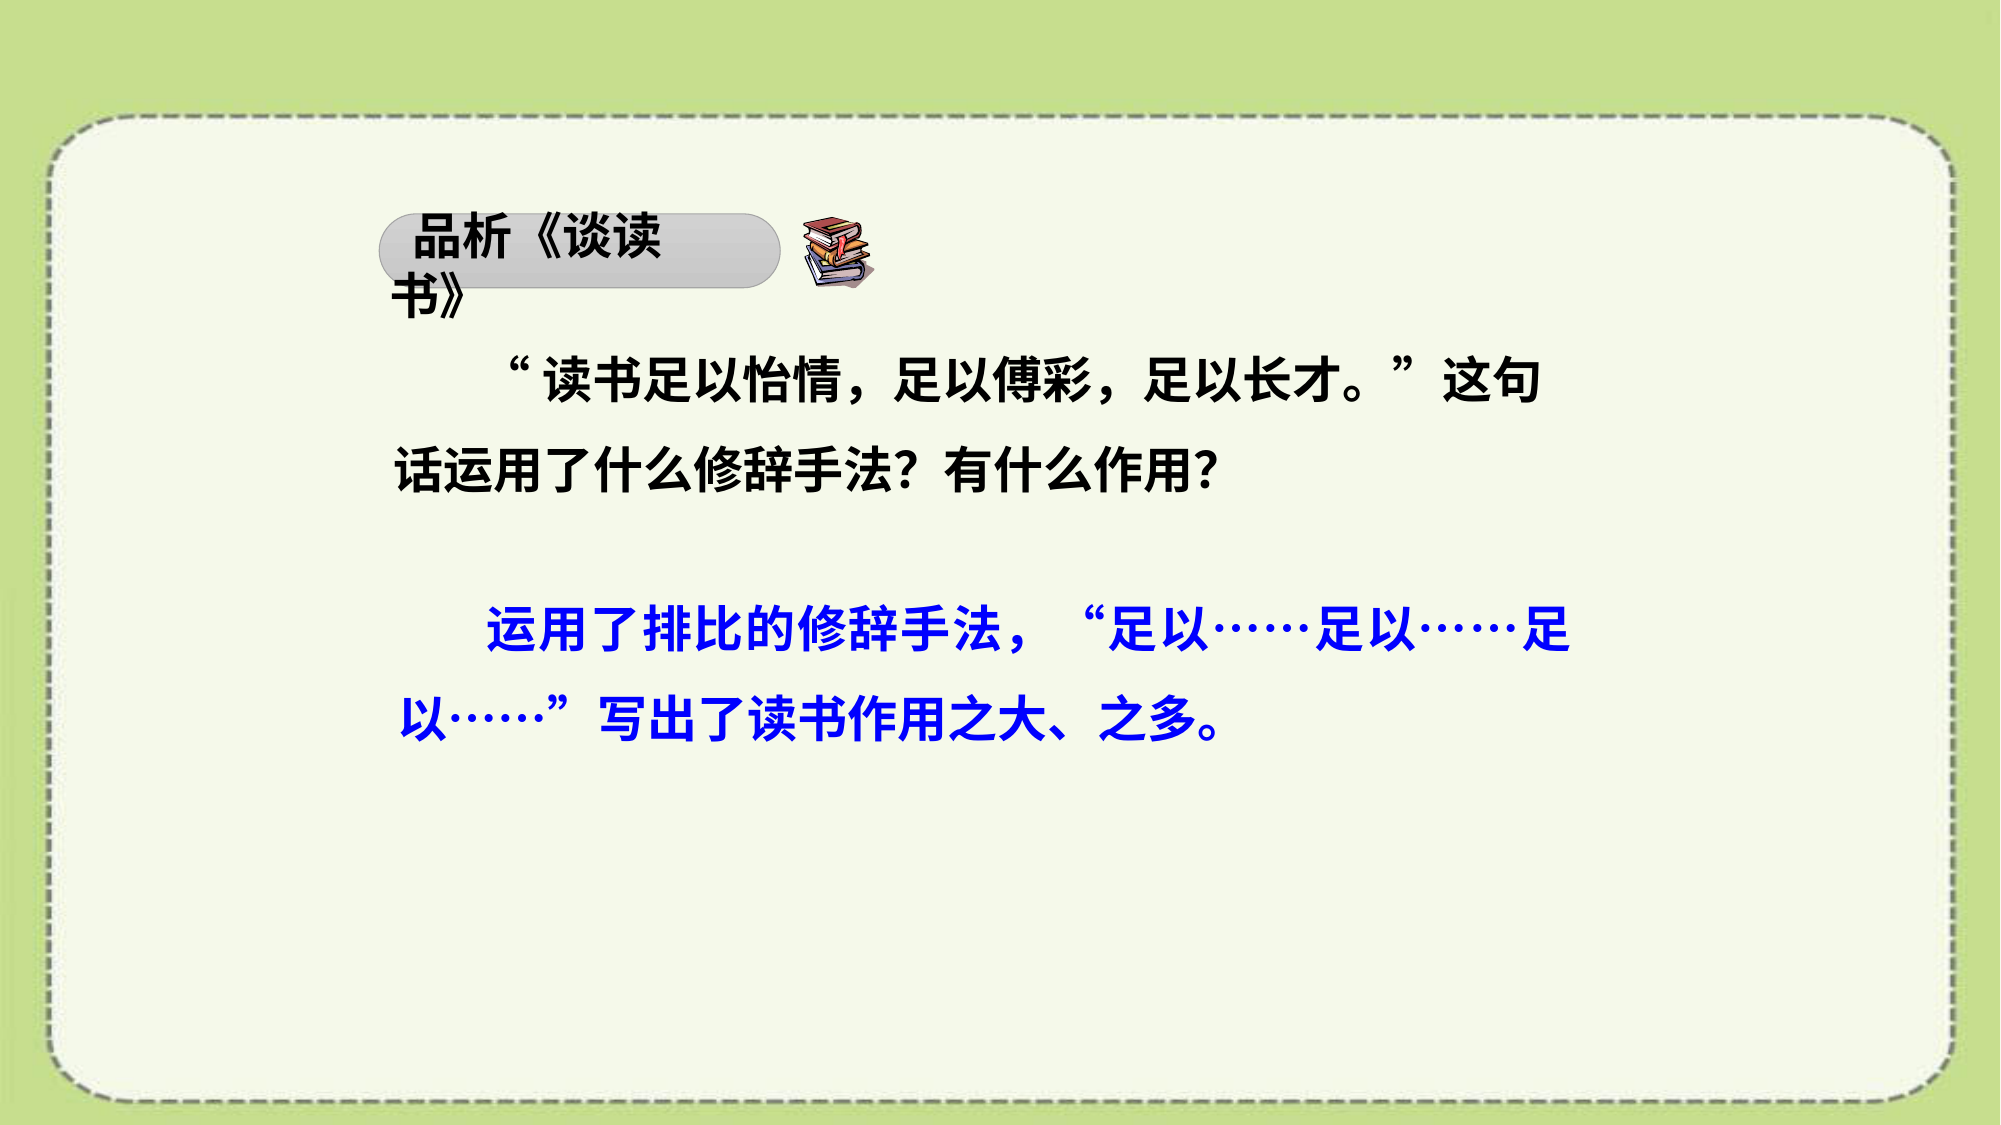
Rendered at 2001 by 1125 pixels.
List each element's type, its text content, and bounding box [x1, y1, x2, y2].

text_box 运用了排比的修辞手法，“足以……足以……足以……”写出了读书作用之大、之多。 [383, 560, 1586, 756]
picture [0, 0, 2001, 1125]
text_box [374, 196, 875, 289]
text_box “读书足以怡情，足以傅彩，足以长才。”这句话运用了什么修辞手法？有什么作用？ [378, 311, 1578, 507]
